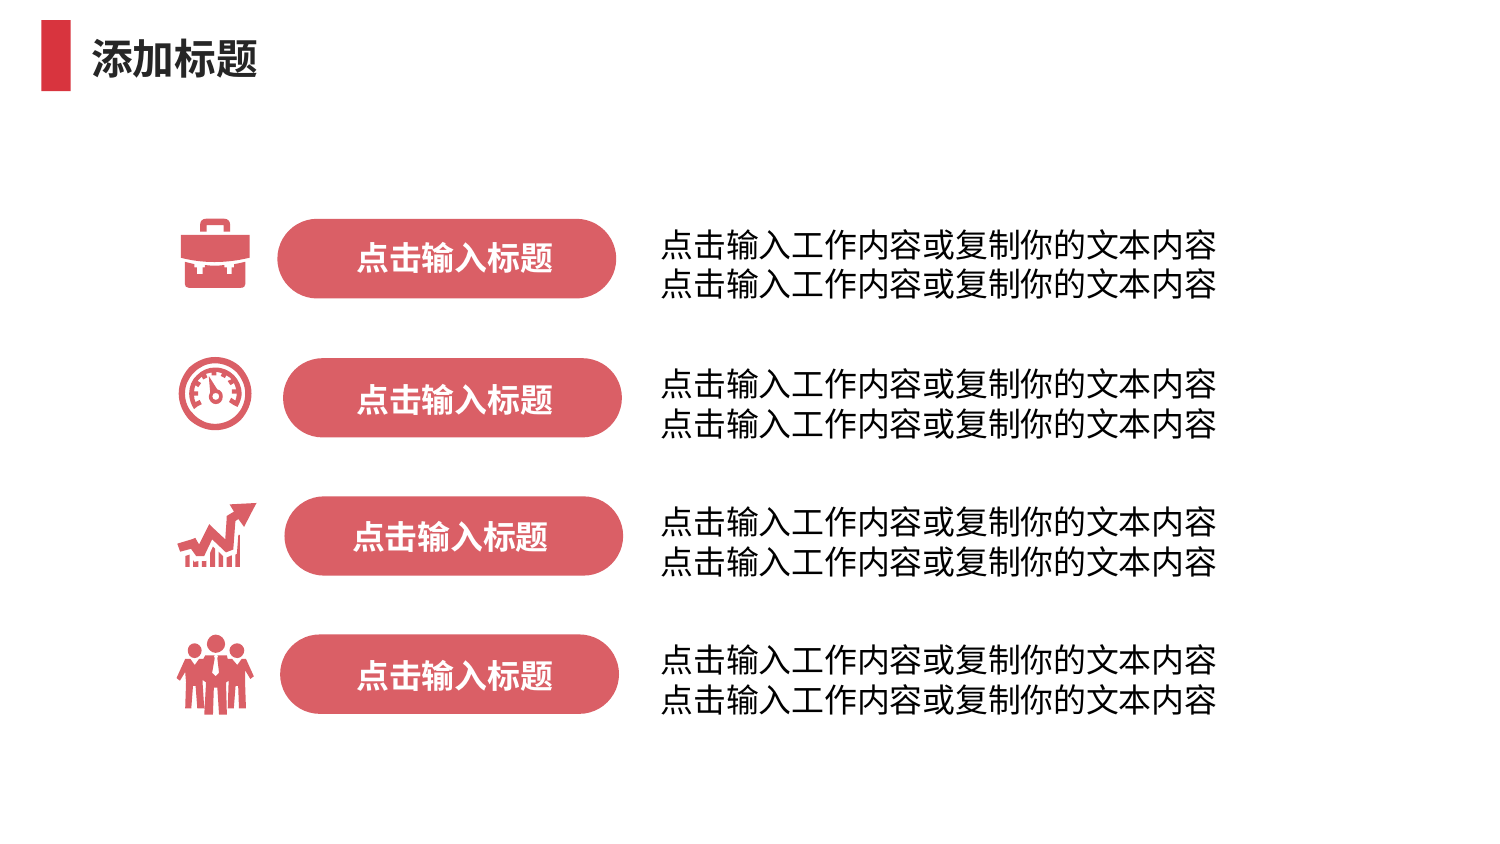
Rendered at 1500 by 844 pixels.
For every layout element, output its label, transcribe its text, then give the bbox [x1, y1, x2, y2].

text_box 点击输入工作内容或复制你的文本内容 点击输入工作内容或复制你的文本内容 [645, 356, 1355, 450]
text_box [218, 551, 224, 567]
text_box 点击输入标题 [341, 372, 568, 427]
text_box [206, 634, 226, 653]
text_box [280, 634, 620, 714]
text_box [193, 560, 199, 567]
text_box [235, 534, 240, 567]
text_box [40, 19, 72, 92]
text_box 点击输入标题 [341, 229, 568, 284]
text_box [226, 555, 232, 567]
text_box [210, 546, 216, 567]
text_box 点击输入标题 [341, 648, 568, 703]
text_box [185, 554, 190, 567]
text_box [176, 643, 254, 715]
text_box 添加标题 [76, 25, 274, 91]
text_box [184, 261, 246, 288]
text_box [178, 356, 252, 431]
text_box 点击输入工作内容或复制你的文本内容 点击输入工作内容或复制你的文本内容 [645, 217, 1355, 311]
text_box [200, 218, 231, 232]
text_box 点击输入工作内容或复制你的文本内容 点击输入工作内容或复制你的文本内容 [645, 494, 1355, 589]
text_box 点击输入工作内容或复制你的文本内容 点击输入工作内容或复制你的文本内容 [645, 632, 1355, 727]
text_box [277, 218, 617, 299]
text_box [180, 234, 250, 263]
text_box 点击输入标题 [337, 509, 564, 564]
text_box [283, 358, 622, 438]
text_box [201, 560, 207, 567]
text_box [284, 496, 624, 576]
text_box [177, 502, 257, 557]
